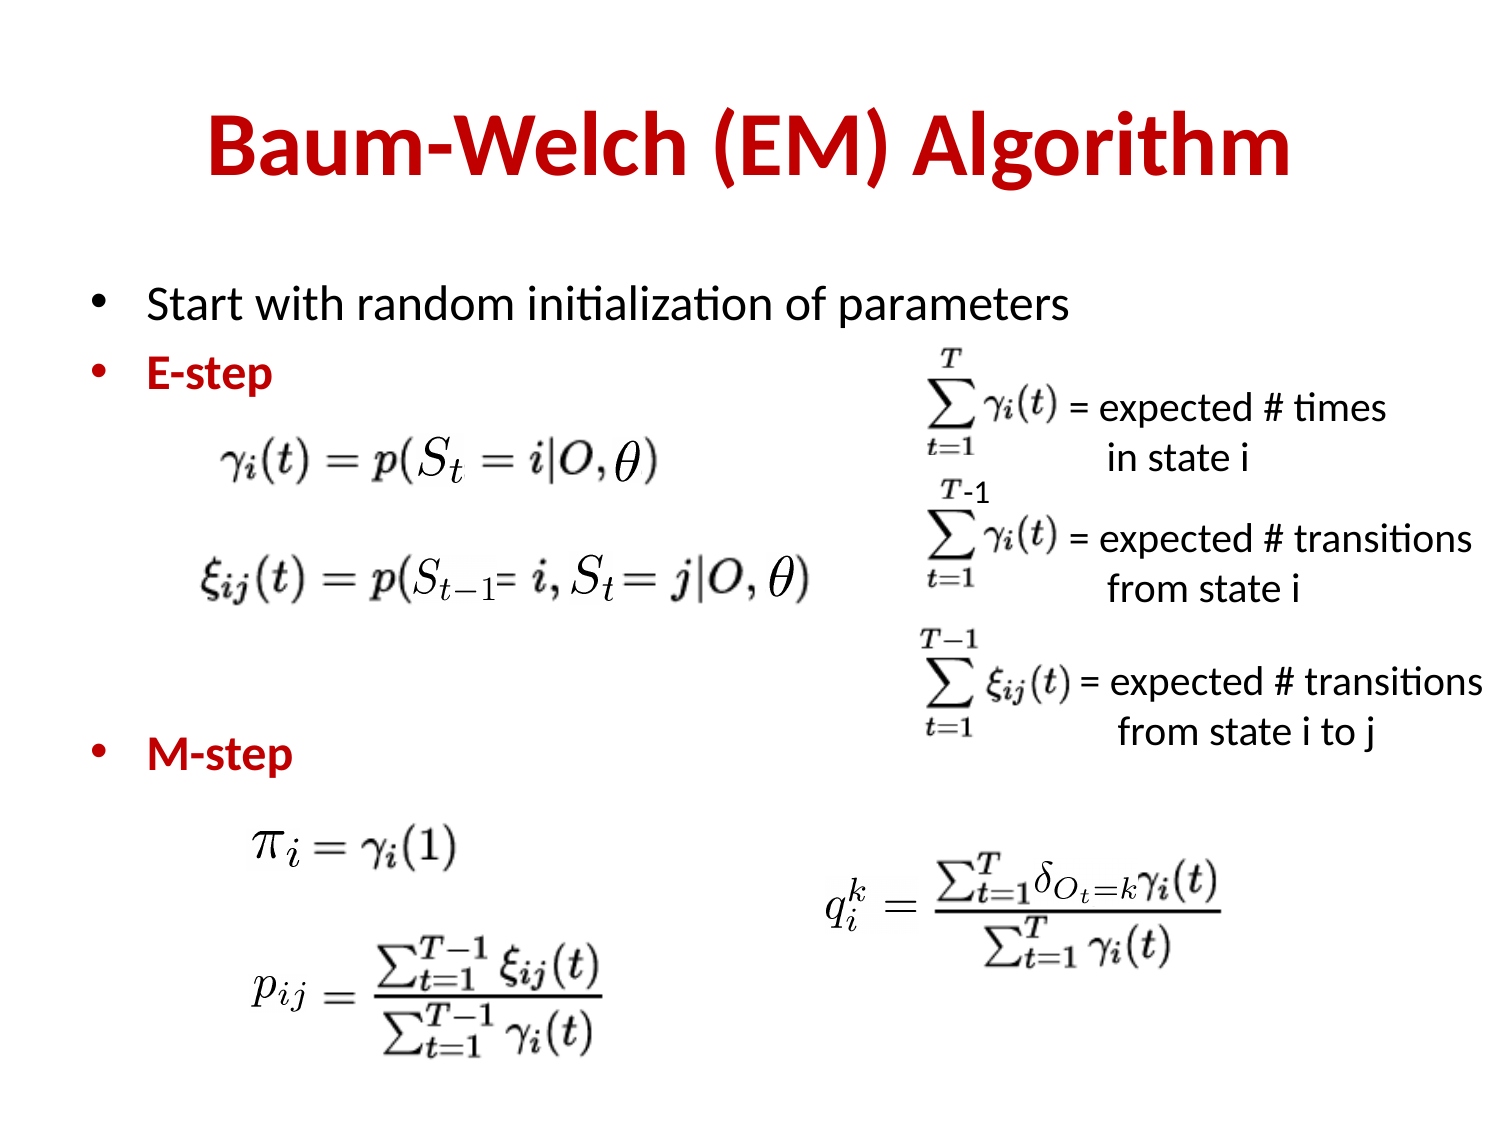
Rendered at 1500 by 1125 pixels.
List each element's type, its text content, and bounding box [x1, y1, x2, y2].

picture [317, 924, 626, 1076]
picture [171, 537, 826, 626]
picture [912, 324, 1066, 455]
picture [249, 974, 307, 1013]
picture [899, 606, 1085, 753]
picture [199, 412, 678, 513]
title Baum-Welch (EM) Algorithm [75, 45, 1425, 233]
text_box = expected # times in state i [1069, 372, 1403, 454]
picture [237, 799, 483, 901]
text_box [912, 455, 1491, 620]
picture [922, 841, 1246, 986]
picture [824, 876, 920, 934]
list Start with random initialization of parameters E-step M-step [75, 262, 1425, 1005]
text_box = expected # transitions from state i to j [1064, 646, 1499, 762]
